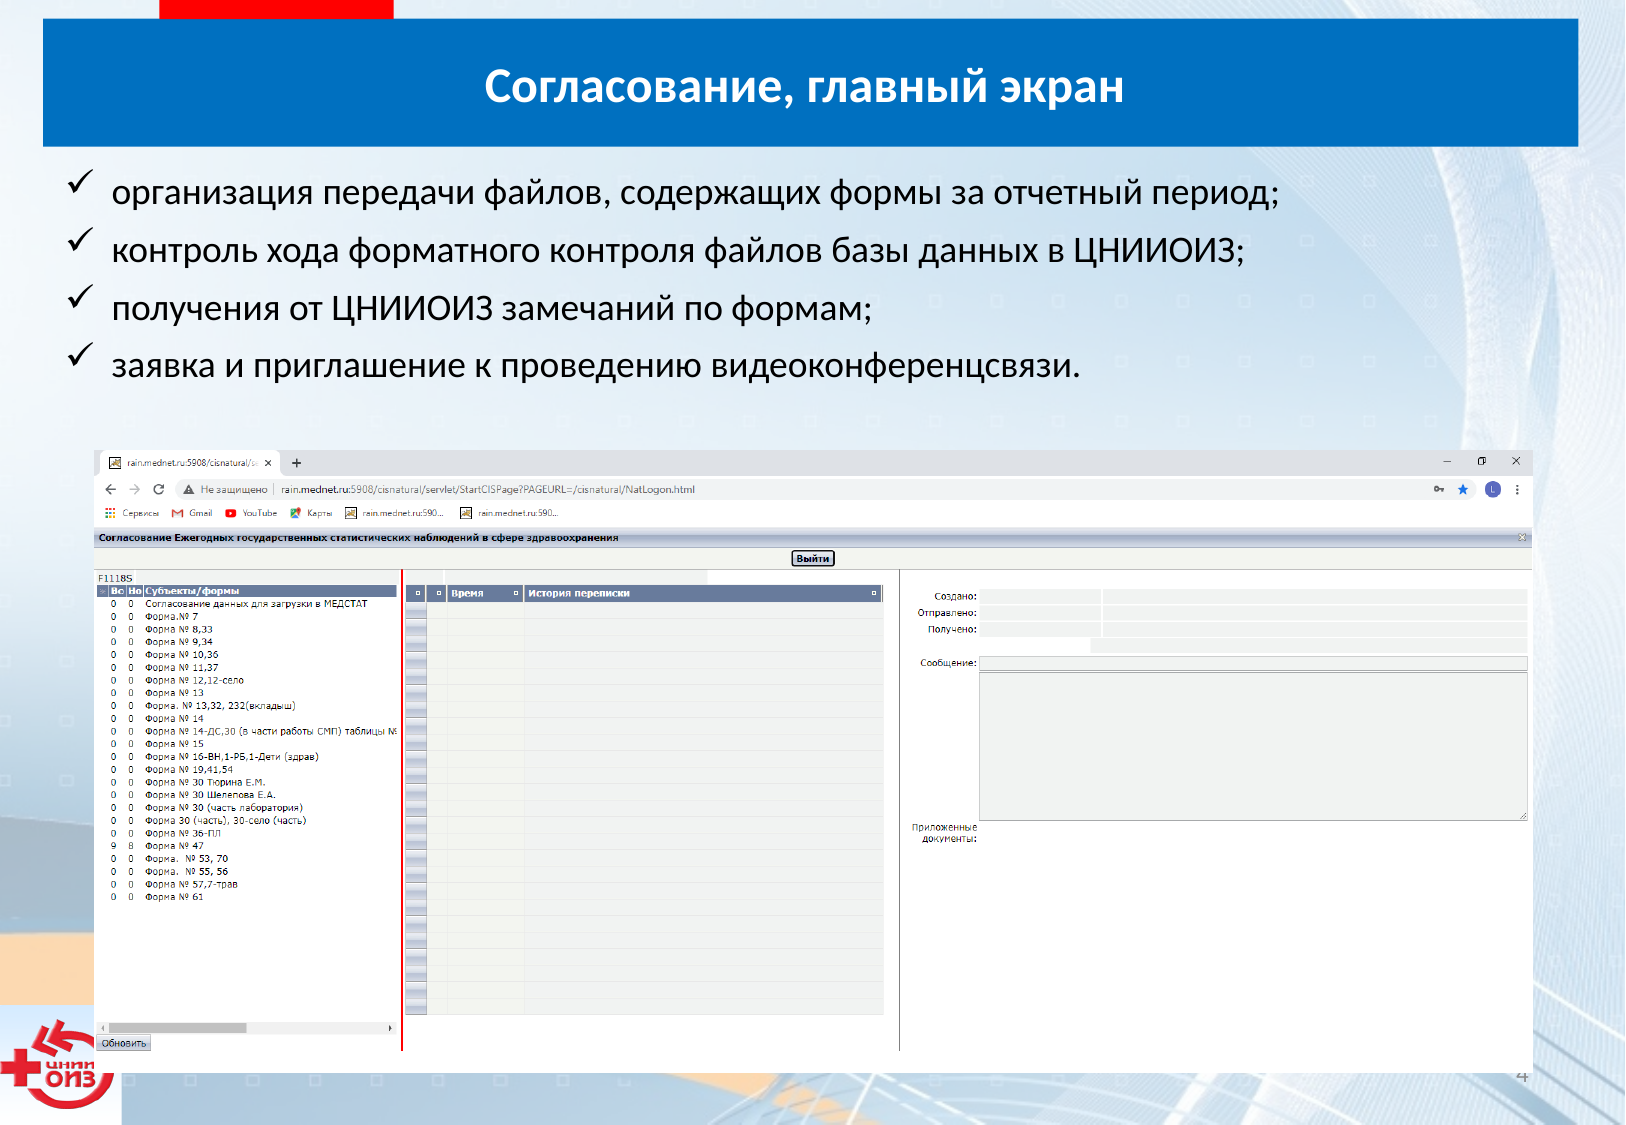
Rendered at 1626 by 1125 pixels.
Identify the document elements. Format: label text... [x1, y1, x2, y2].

picture [0, 450, 1534, 1125]
text_box [157, 0, 396, 21]
text_box организация передачи файлов, содержащих формы за отчетный период; контроль хода форматного контроля файлов базы данных в ЦНИИОИЗ; получения от ЦНИИОИЗ замечаний по формам; заявка и приглашение к проведению видеоконференцсвязи. [50, 160, 1578, 393]
slide_number 4 [1164, 1042, 1544, 1103]
title Согласование, главный экран [41, 17, 1580, 149]
